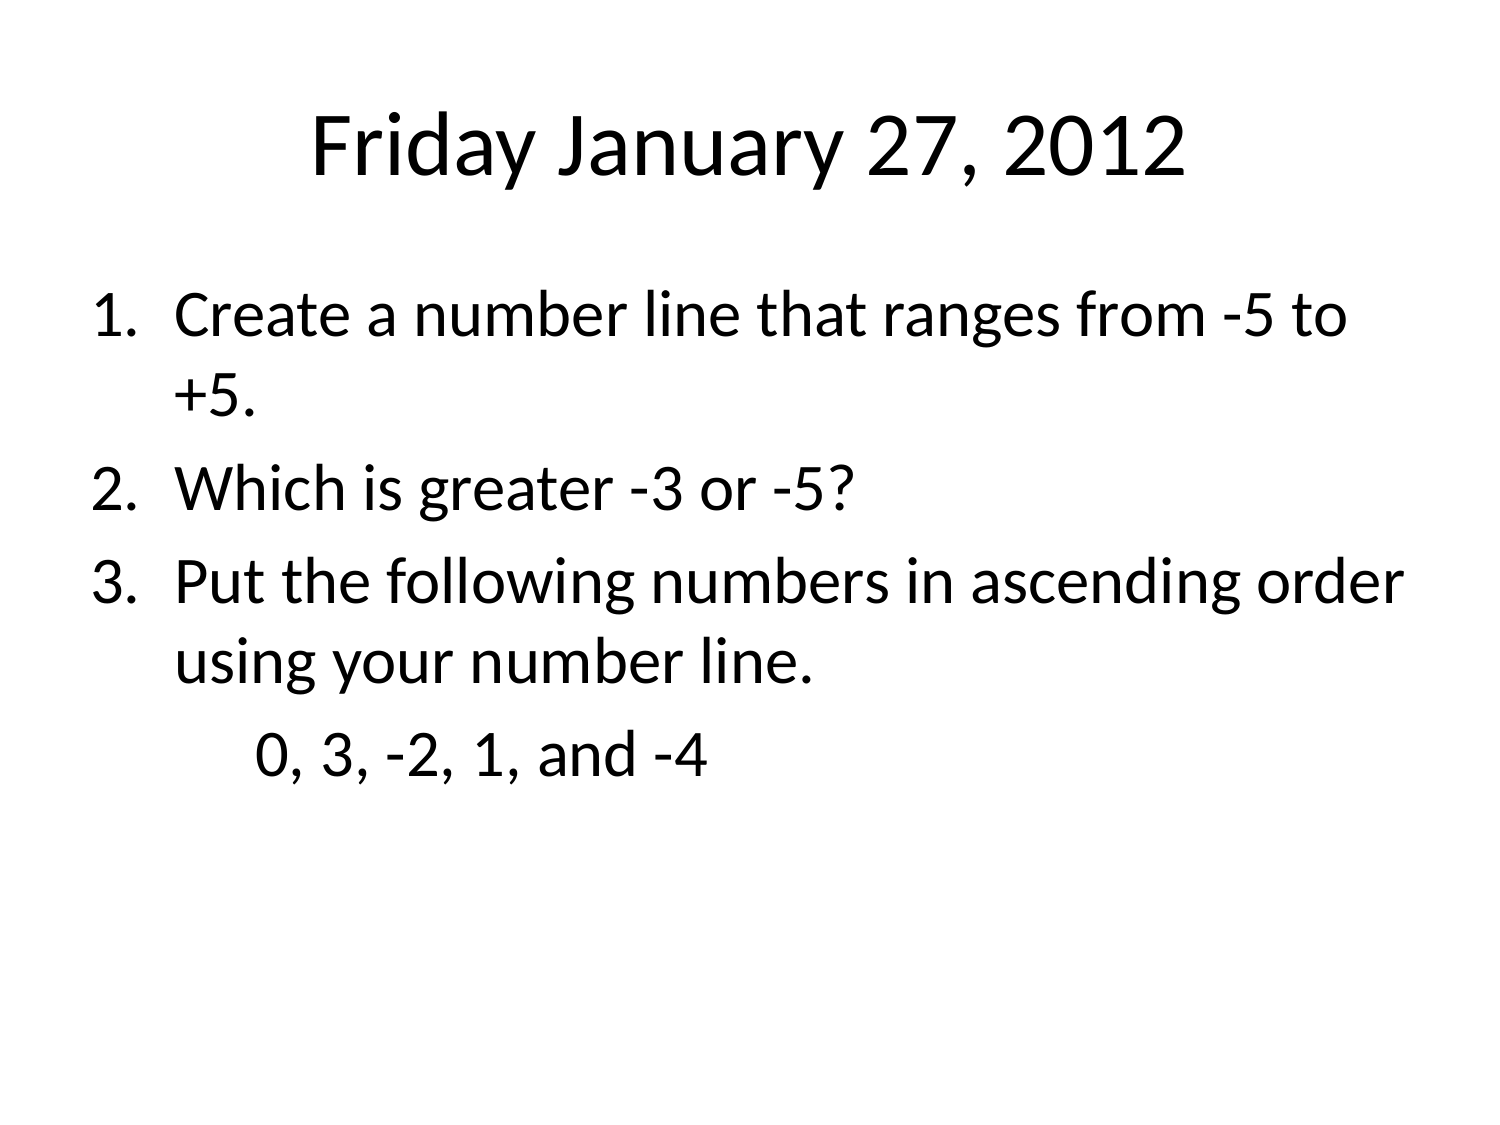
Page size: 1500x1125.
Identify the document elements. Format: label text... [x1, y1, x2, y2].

title Friday January 27, 2012 [75, 45, 1425, 233]
list Create a number line that ranges from -5 to +5. Which is greater -3 or -5? Put the following numbers in ascending order using your number line. 0, 3, -2, 1, and -4 [75, 262, 1425, 1005]
